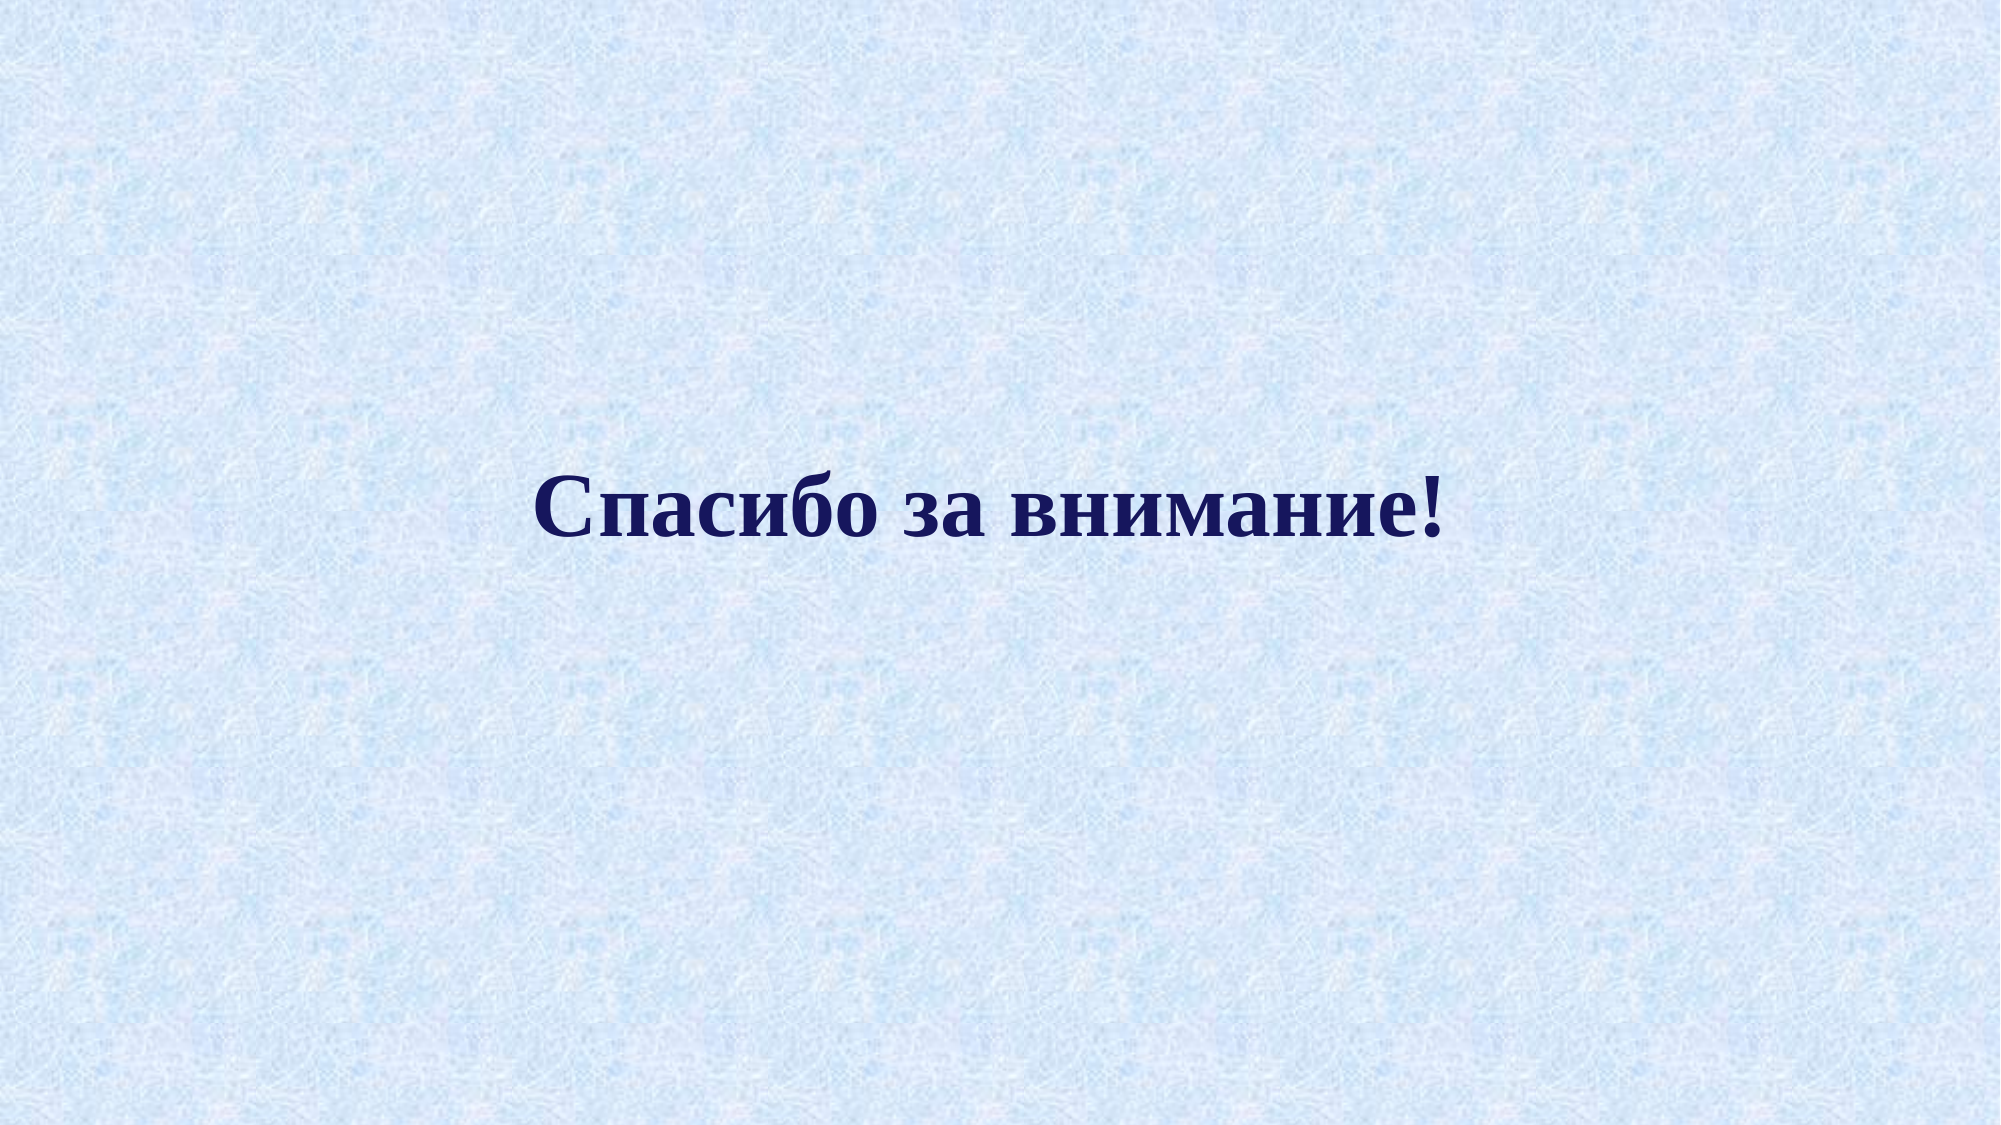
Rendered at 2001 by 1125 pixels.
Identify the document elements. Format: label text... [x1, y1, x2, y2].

title Спасибо за внимание! [140, 405, 1841, 594]
picture [0, 0, 2001, 1125]
